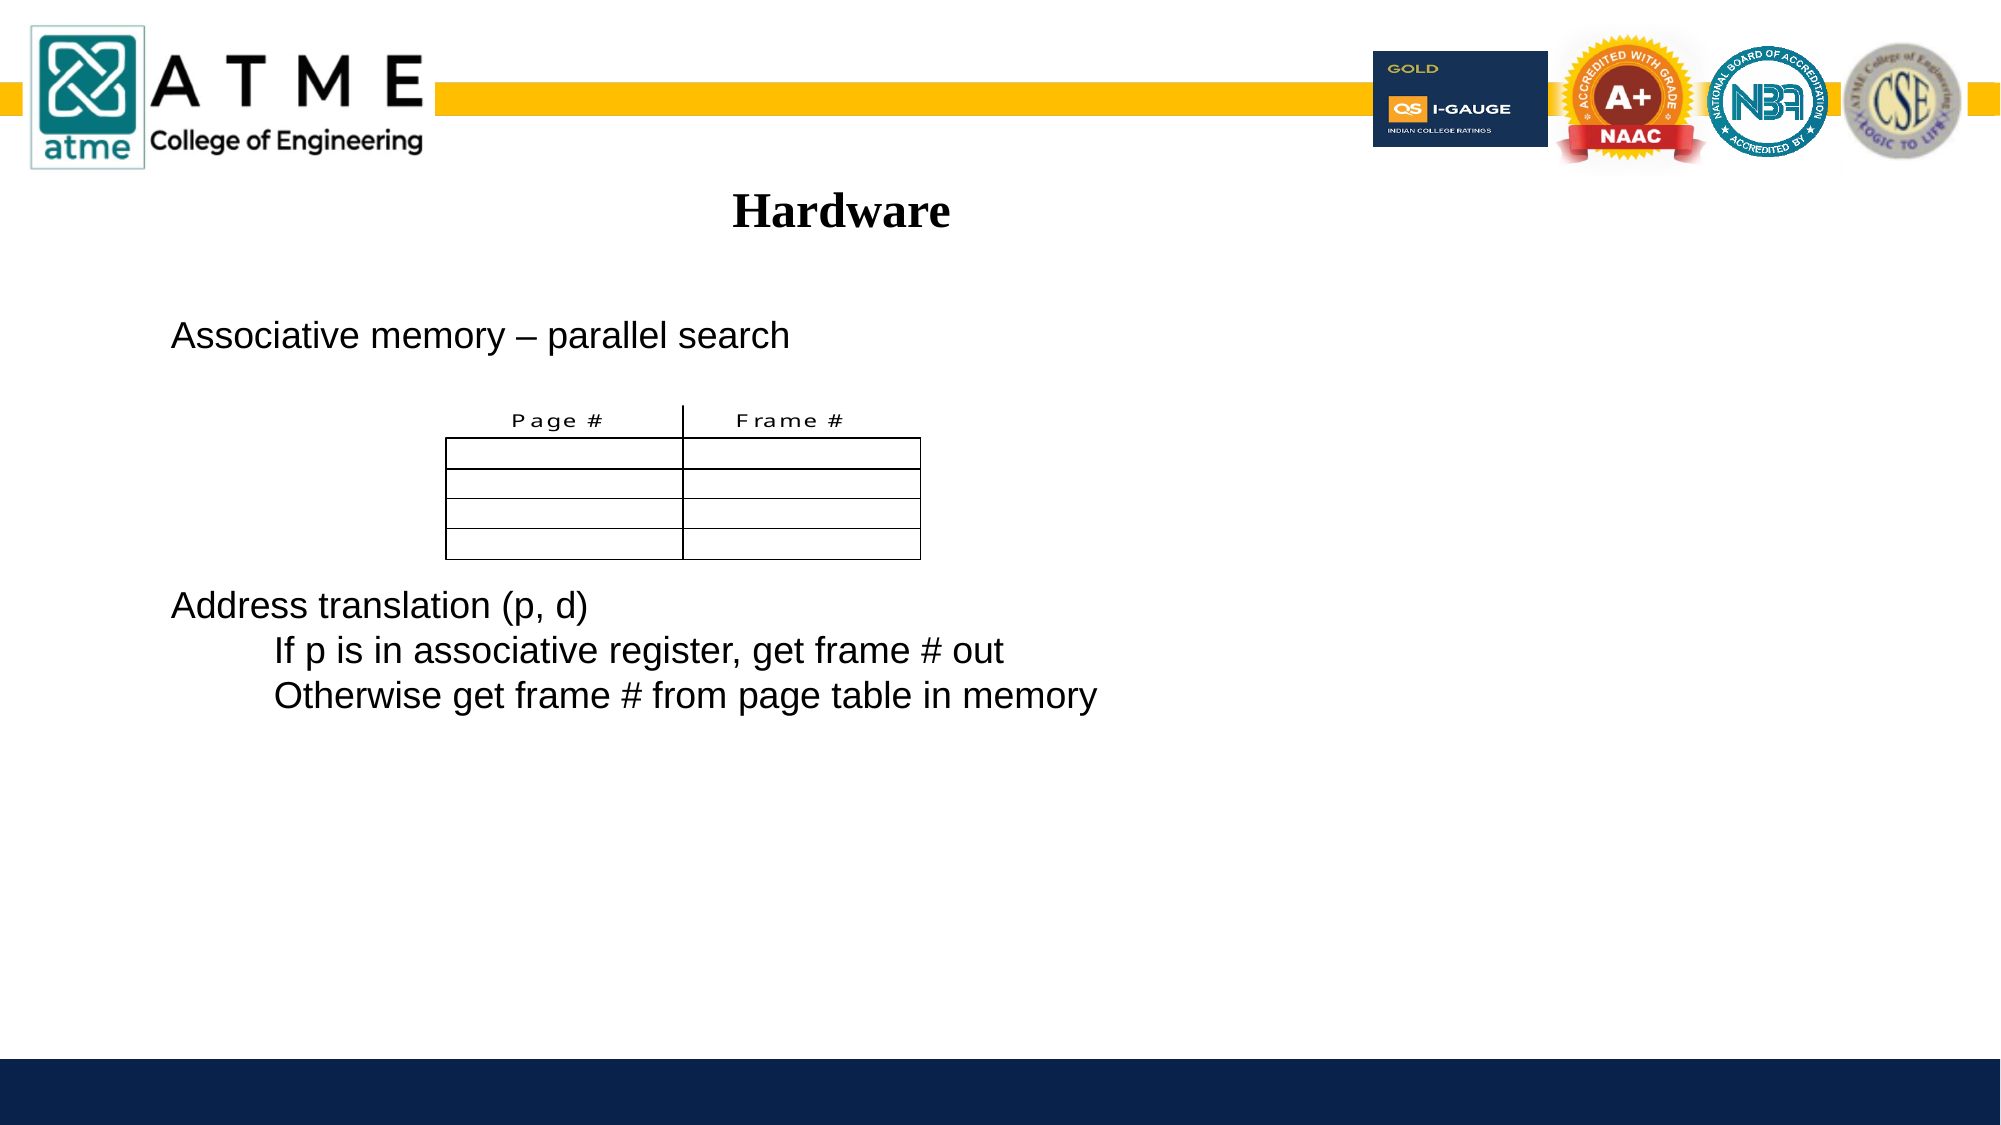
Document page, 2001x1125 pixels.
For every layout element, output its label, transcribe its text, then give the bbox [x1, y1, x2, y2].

picture [22, 15, 435, 178]
picture [441, 404, 925, 563]
picture [0, 1059, 2001, 1125]
list Associative memory – parallel search Address translation (p, d) If p is in associative register, get frame # out Otherwise get frame # from page table in memory [156, 303, 1425, 1040]
title Hardware [717, 170, 2000, 265]
picture [1373, 20, 1828, 170]
picture [1840, 26, 1968, 170]
